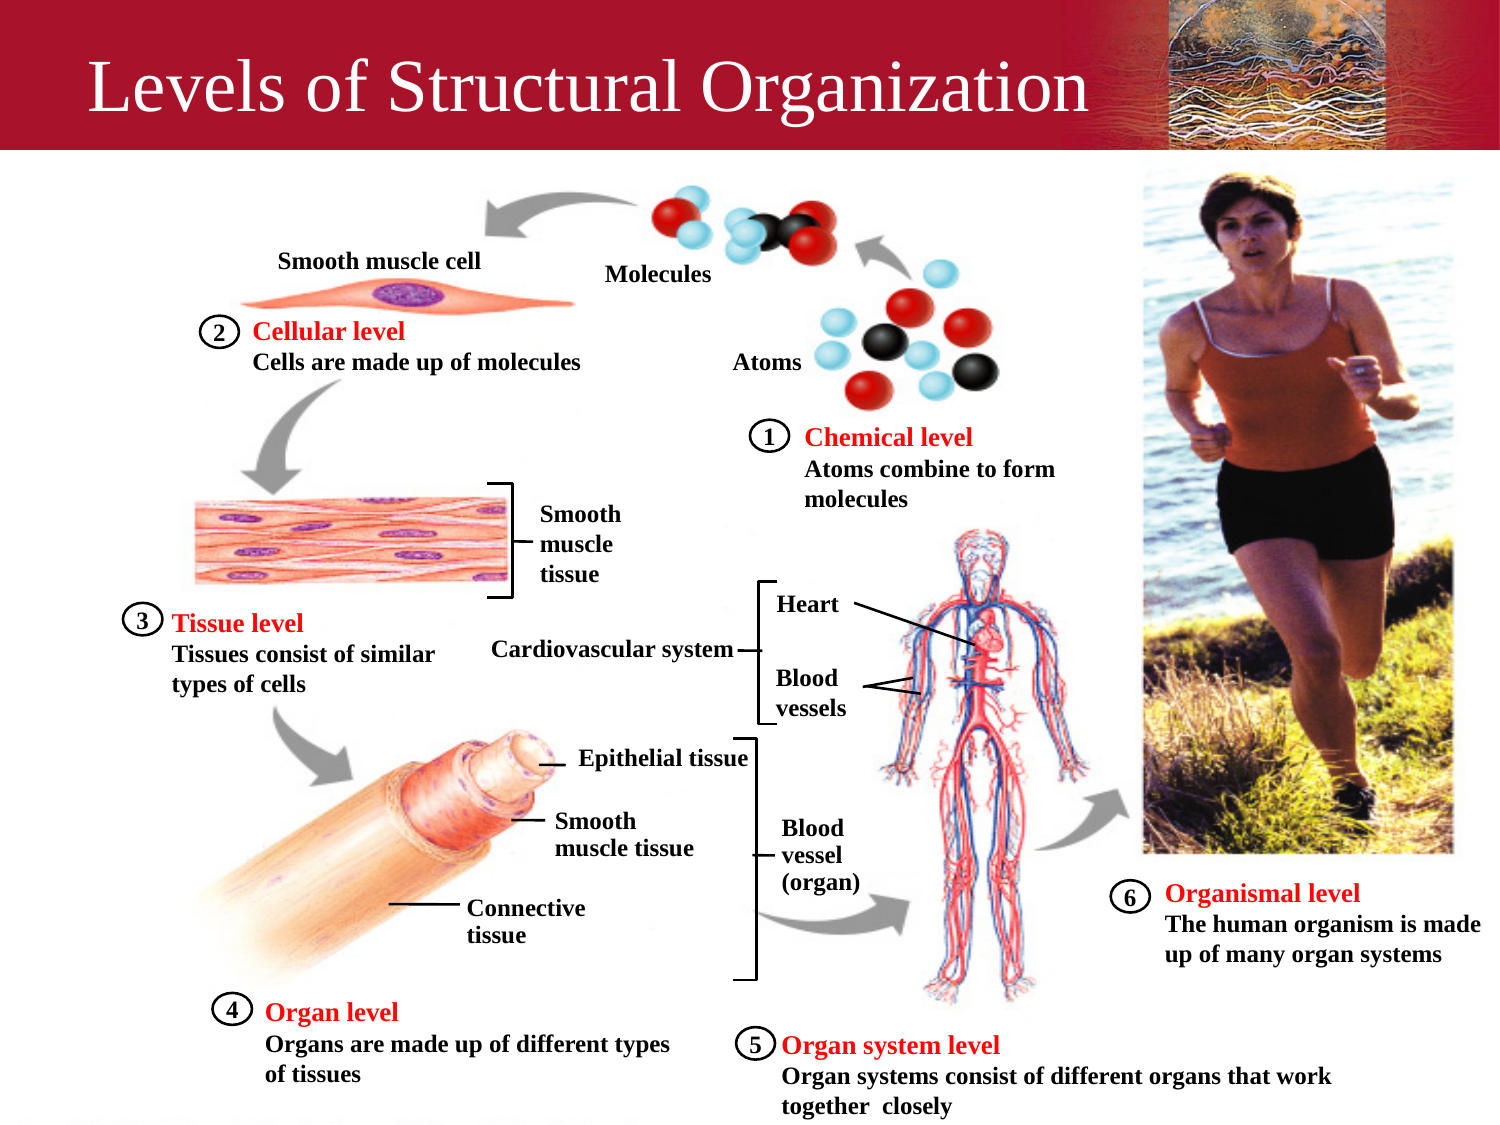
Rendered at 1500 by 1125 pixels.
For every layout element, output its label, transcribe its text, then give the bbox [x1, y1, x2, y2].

picture [0, 0, 1500, 1125]
title Levels of Structural Organization [72, 0, 1226, 148]
